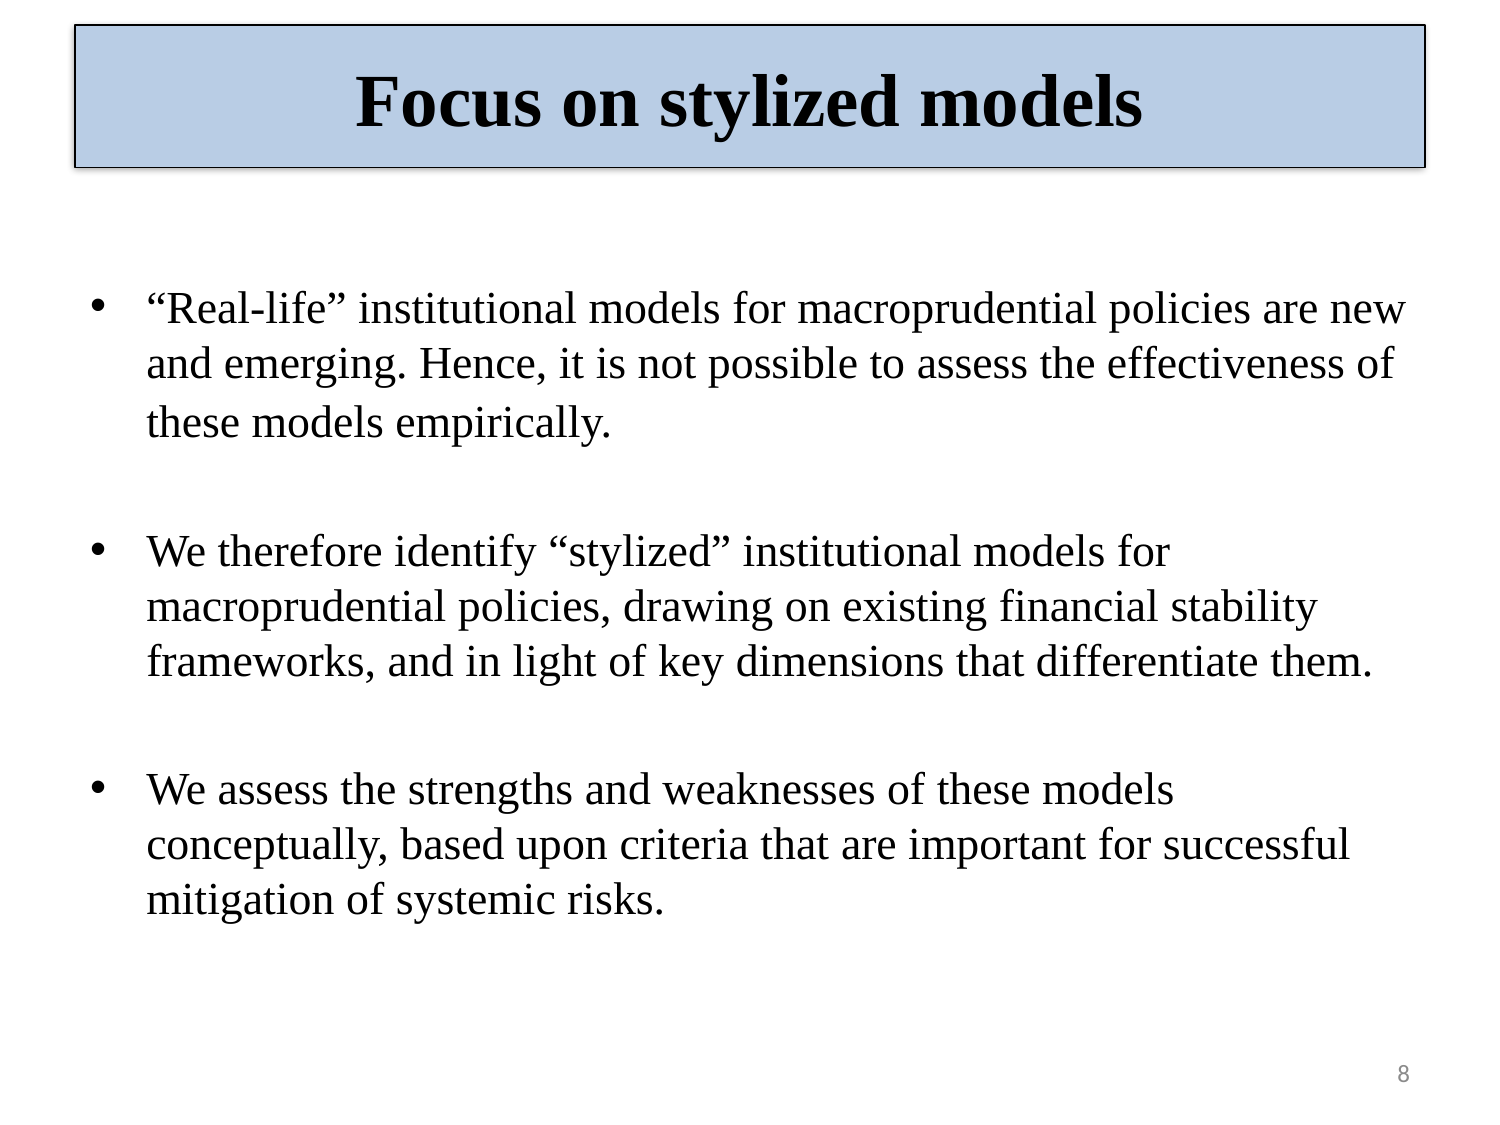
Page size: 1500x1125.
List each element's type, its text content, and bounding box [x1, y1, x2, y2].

list “Real-life” institutional models for macroprudential policies are new and emerging. Hence, it is not possible to assess the effectiveness of these models empirically. We therefore identify “stylized” institutional models for macroprudential policies, drawing on existing financial stability frameworks, and in light of key dimensions that differentiate them. We assess the strengths and weaknesses of these models conceptually, based upon criteria that are important for successful mitigation of systemic risks. [75, 270, 1425, 1013]
slide_number 8 [1074, 1042, 1425, 1103]
title Focus on stylized models [74, 24, 1426, 168]
